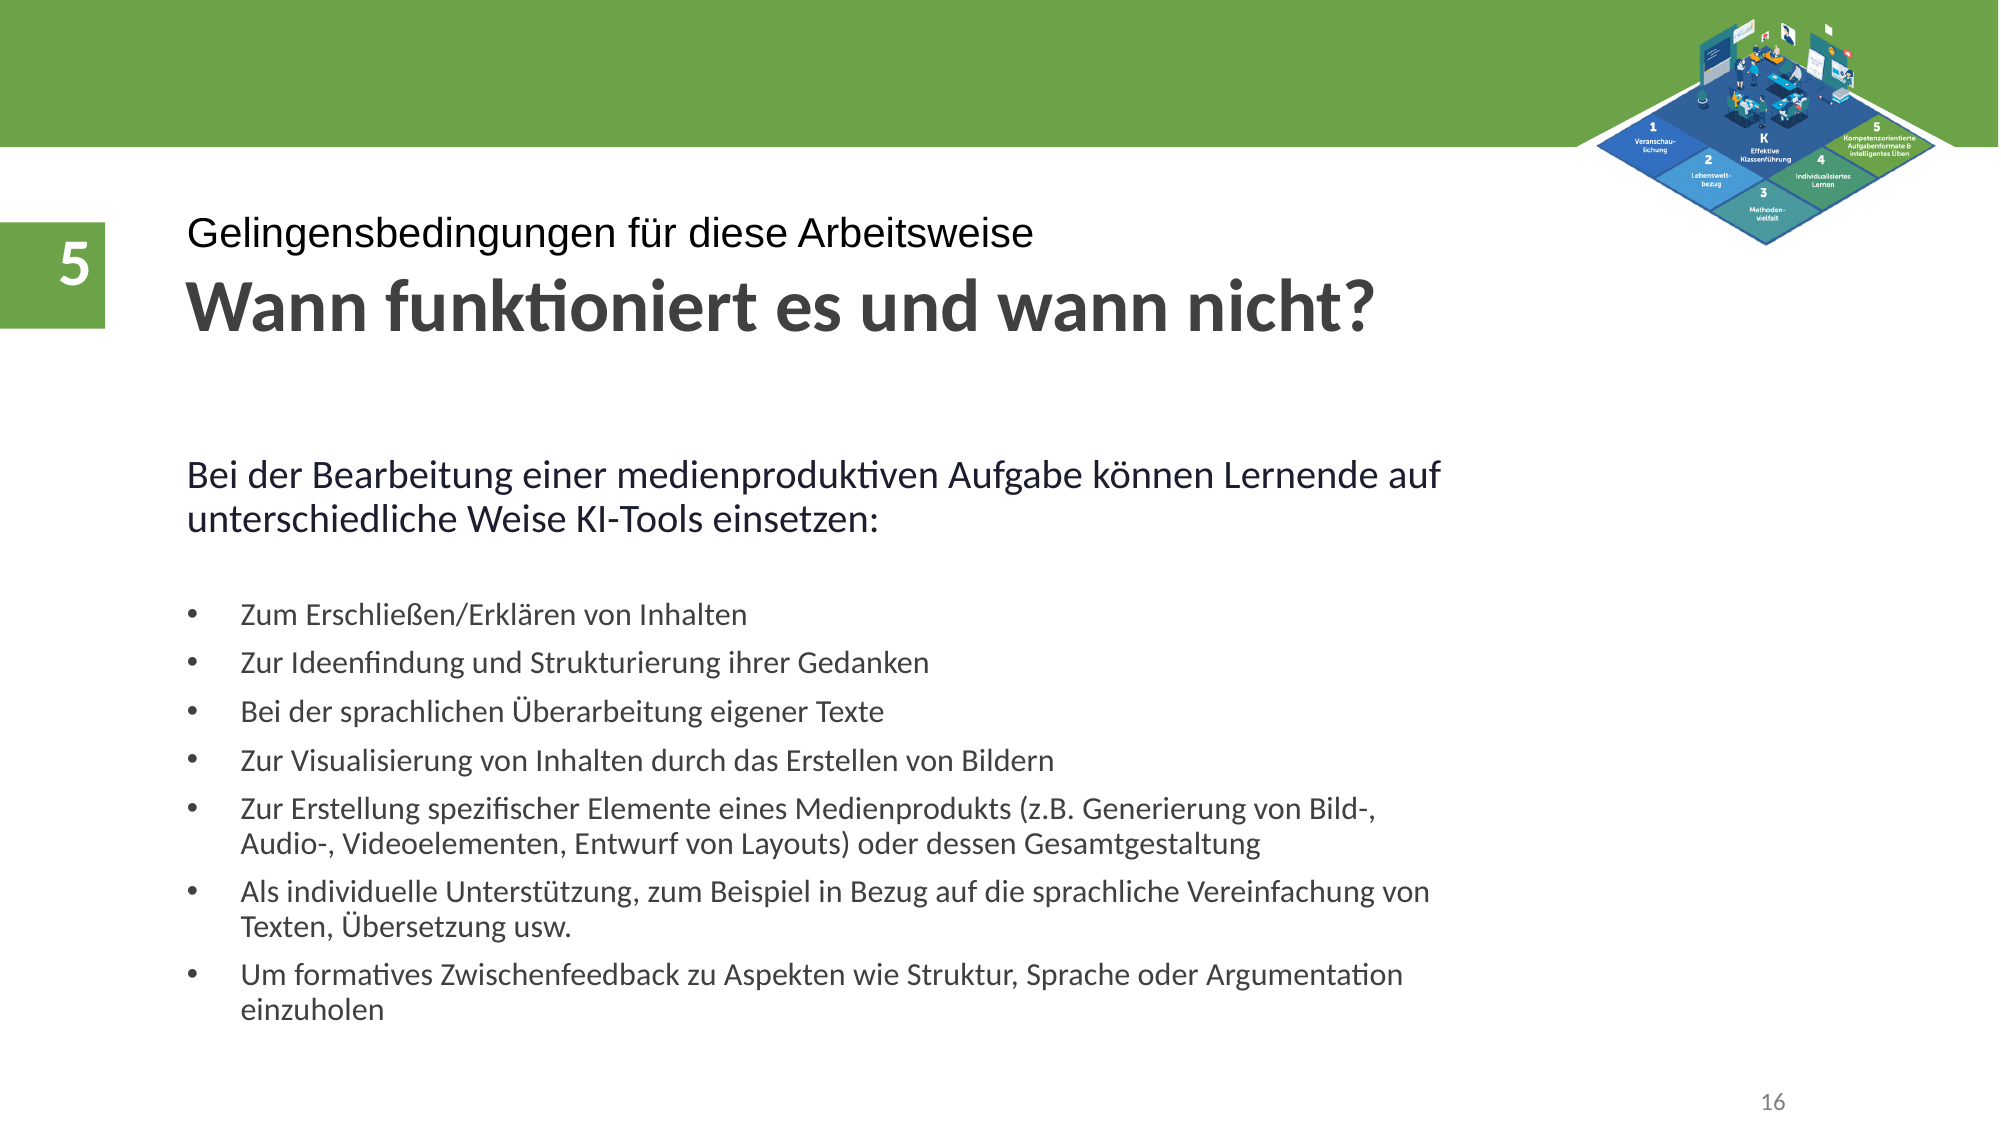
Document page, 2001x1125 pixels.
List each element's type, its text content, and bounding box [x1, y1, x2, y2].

list Gelingensbedingungen für diese Arbeitsweise [171, 180, 1615, 264]
picture [1589, 12, 1942, 249]
list Bei der Bearbeitung einer medienproduktiven Aufgabe können Lernende auf unterschiedliche Weise KI-Tools einsetzen: Zum Erschließen/Erklären von Inhalten Zur Ideenfindung und Strukturierung ihrer Gedanken Bei der sprachlichen Überarbeitung eigener Texte Zur Visualisierung von Inhalten durch das Erstellen von Bildern Zur Erstellung spezifischer Elemente eines Medienprodukts (z.B. Generierung von Bild-, Audio-, Videoelementen, Entwurf von Layouts) oder dessen Gesamtgestaltung Als individuelle Unterstützung, zum Beispiel in Bezug auf die sprachliche Vereinfachung von Texten, Übersetzung usw. Um formatives Zwischenfeedback zu Aspekten wie Struktur, Sprache oder Argumentation einzuholen [171, 446, 1468, 1038]
slide_number 16 [1350, 1075, 1801, 1125]
list Wann funktioniert es und wann nicht? [170, 272, 1901, 356]
